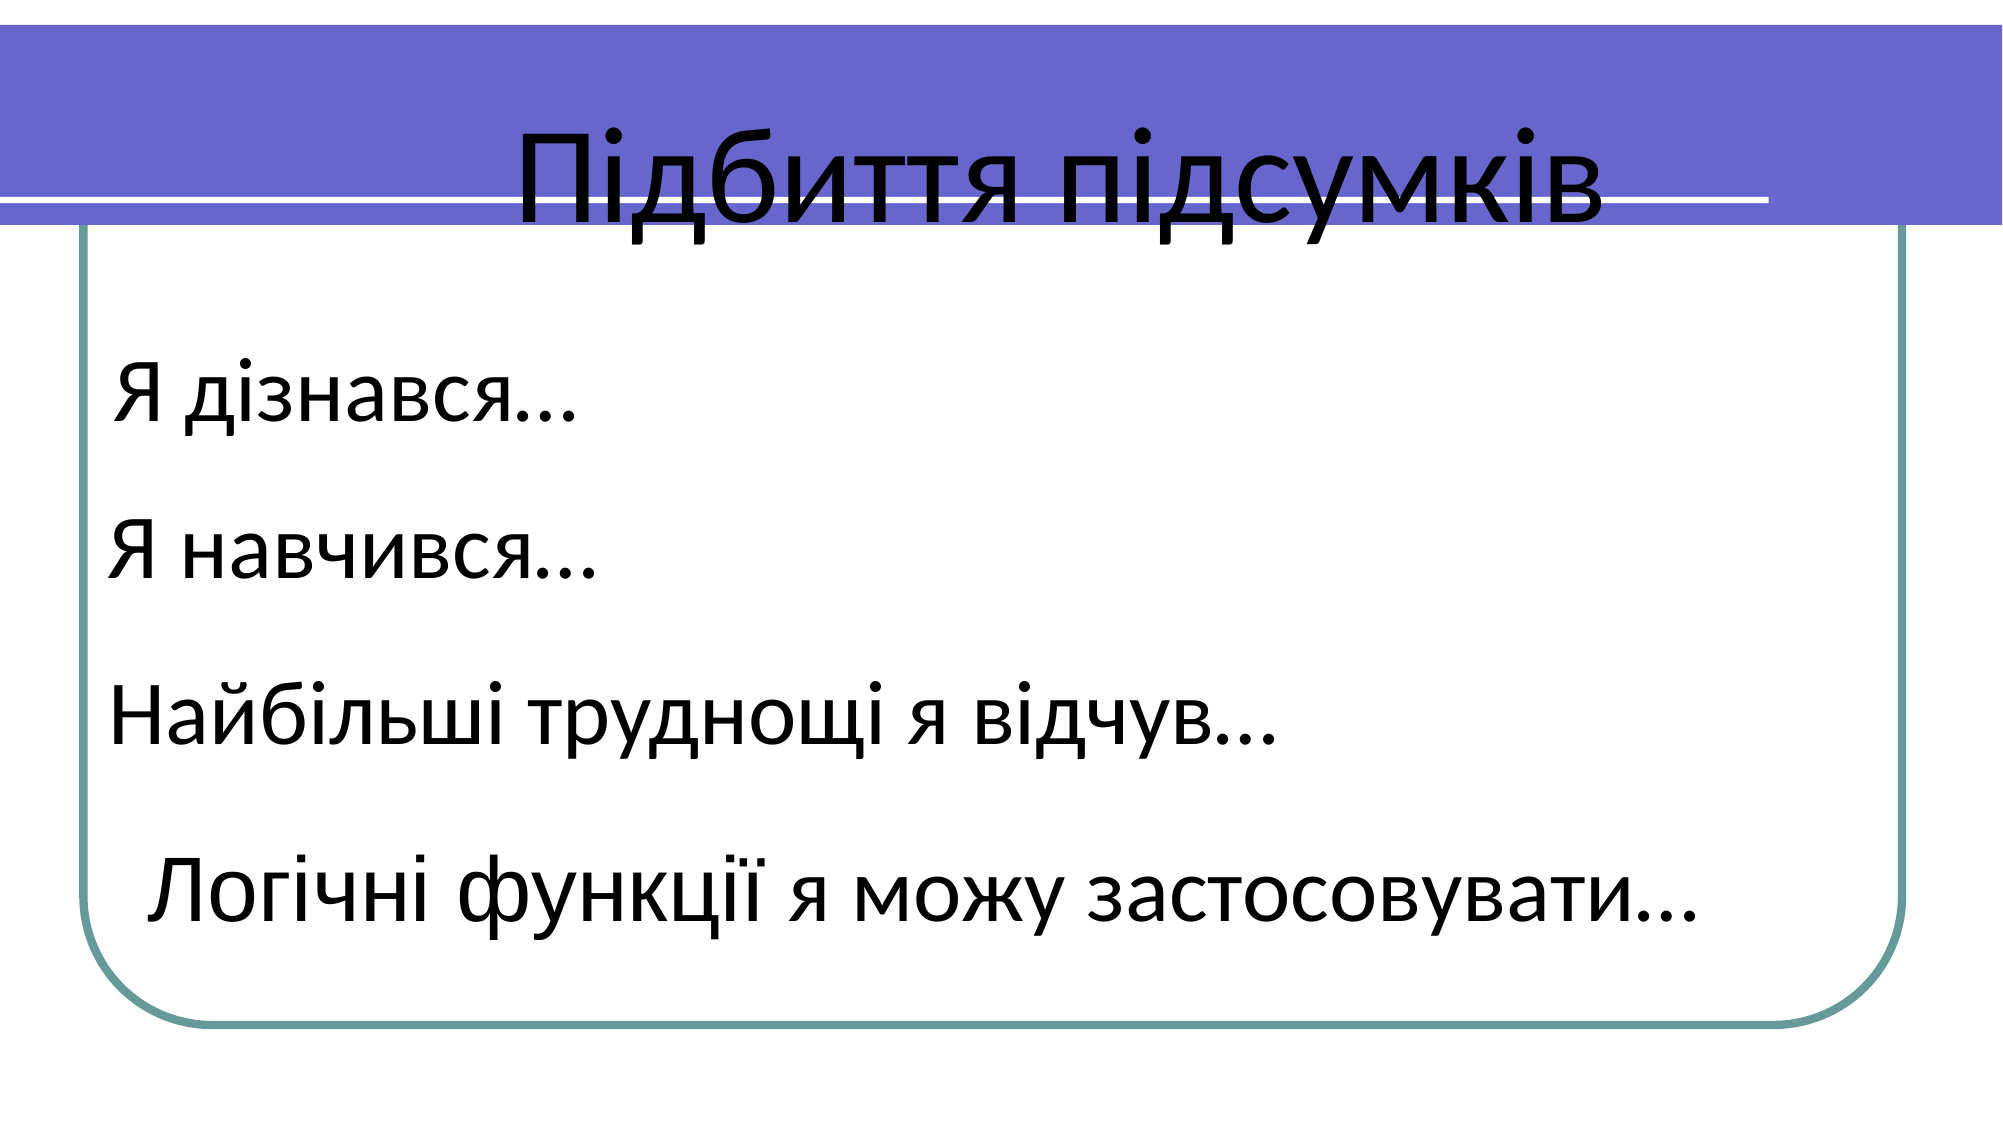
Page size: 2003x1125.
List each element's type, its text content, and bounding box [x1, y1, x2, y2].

text_box Я дізнався… [98, 322, 594, 447]
text_box Найбільші труднощі я відчув… [93, 645, 1295, 770]
text_box Підбиття підсумків [498, 78, 1624, 258]
text_box Логічні функції я можу застосовувати… [132, 822, 1715, 948]
text_box Я навчився… [93, 479, 614, 605]
